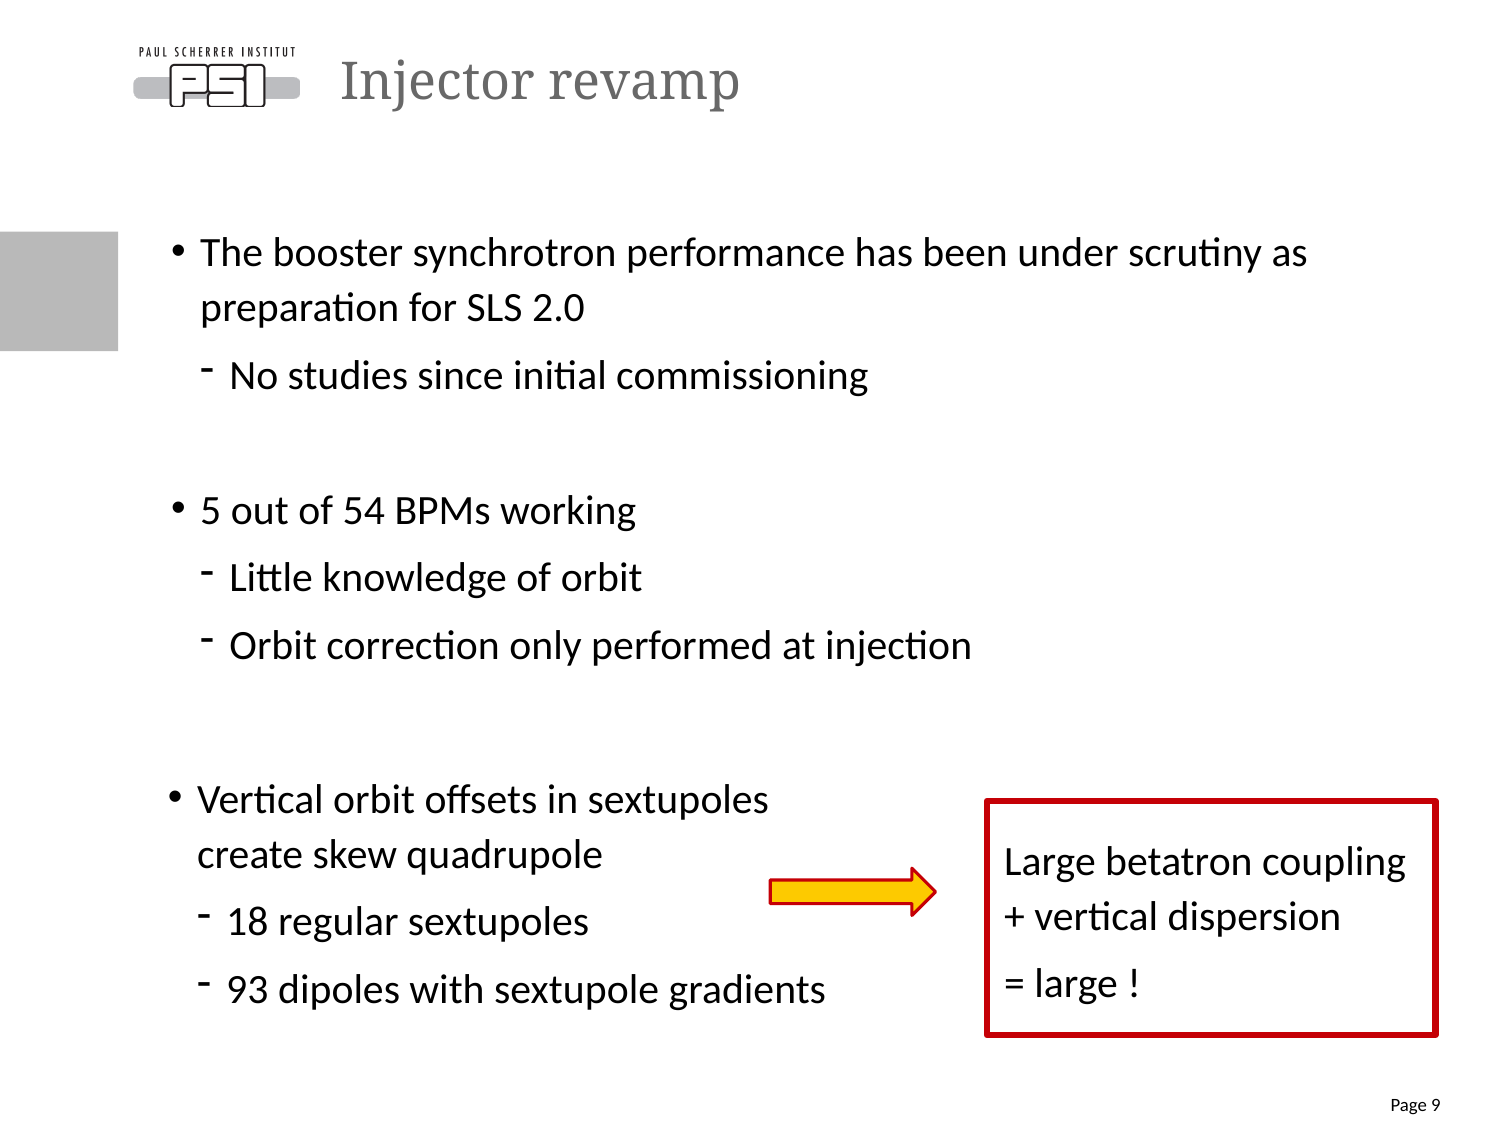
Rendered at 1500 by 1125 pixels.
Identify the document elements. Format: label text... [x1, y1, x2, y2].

text_box Vertical orbit offsets in sextupoles create skew quadrupole 18 regular sextupoles 93 dipoles with sextupole gradients [167, 766, 866, 1125]
text_box [770, 868, 936, 916]
title Injector revamp [340, 47, 1442, 132]
text_box [986, 801, 1436, 1035]
slide_number Page 9 [1346, 1092, 1441, 1125]
